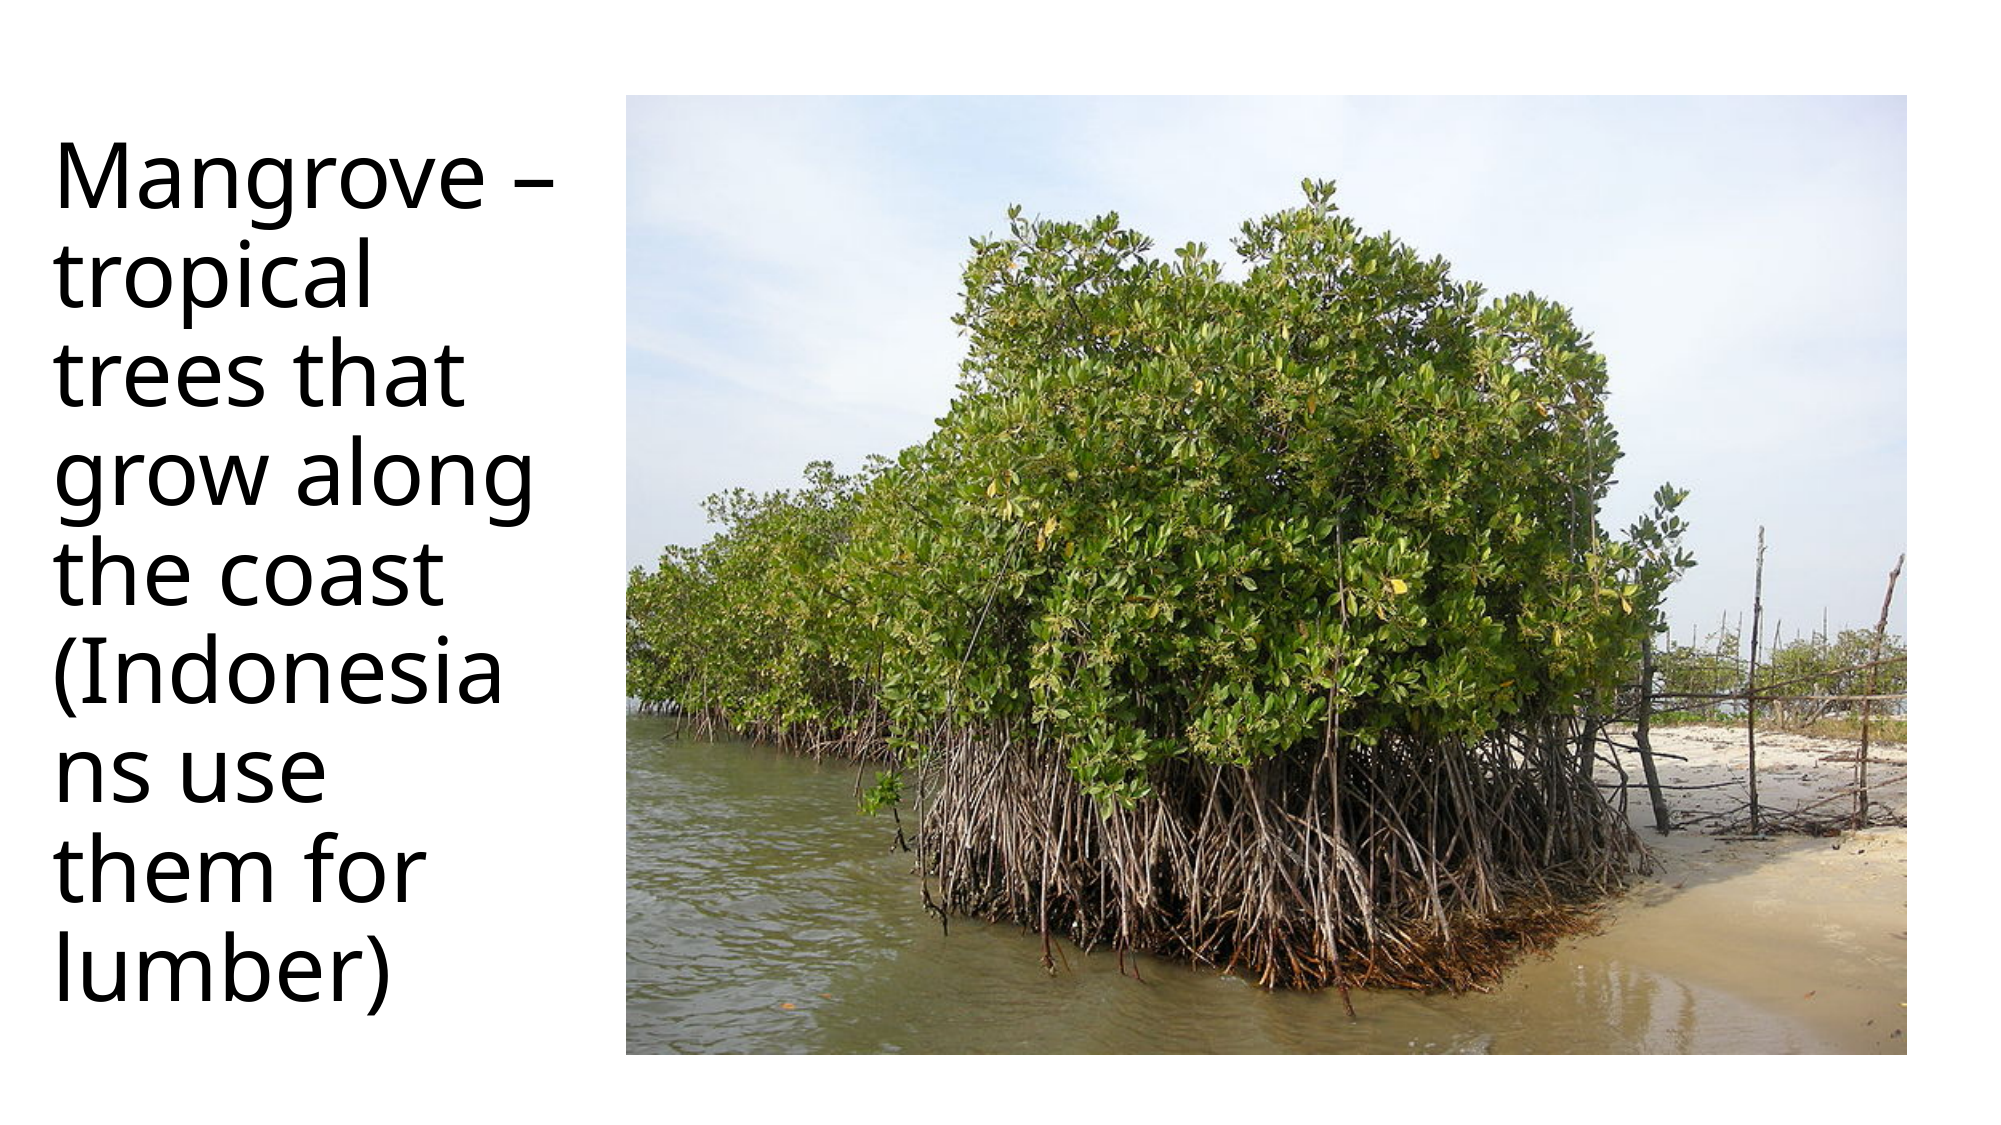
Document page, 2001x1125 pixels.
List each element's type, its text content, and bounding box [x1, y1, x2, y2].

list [626, 95, 1907, 1055]
title Mangrove – tropical trees that grow along the coast (Indonesians use them for lumber) [37, 59, 579, 1091]
